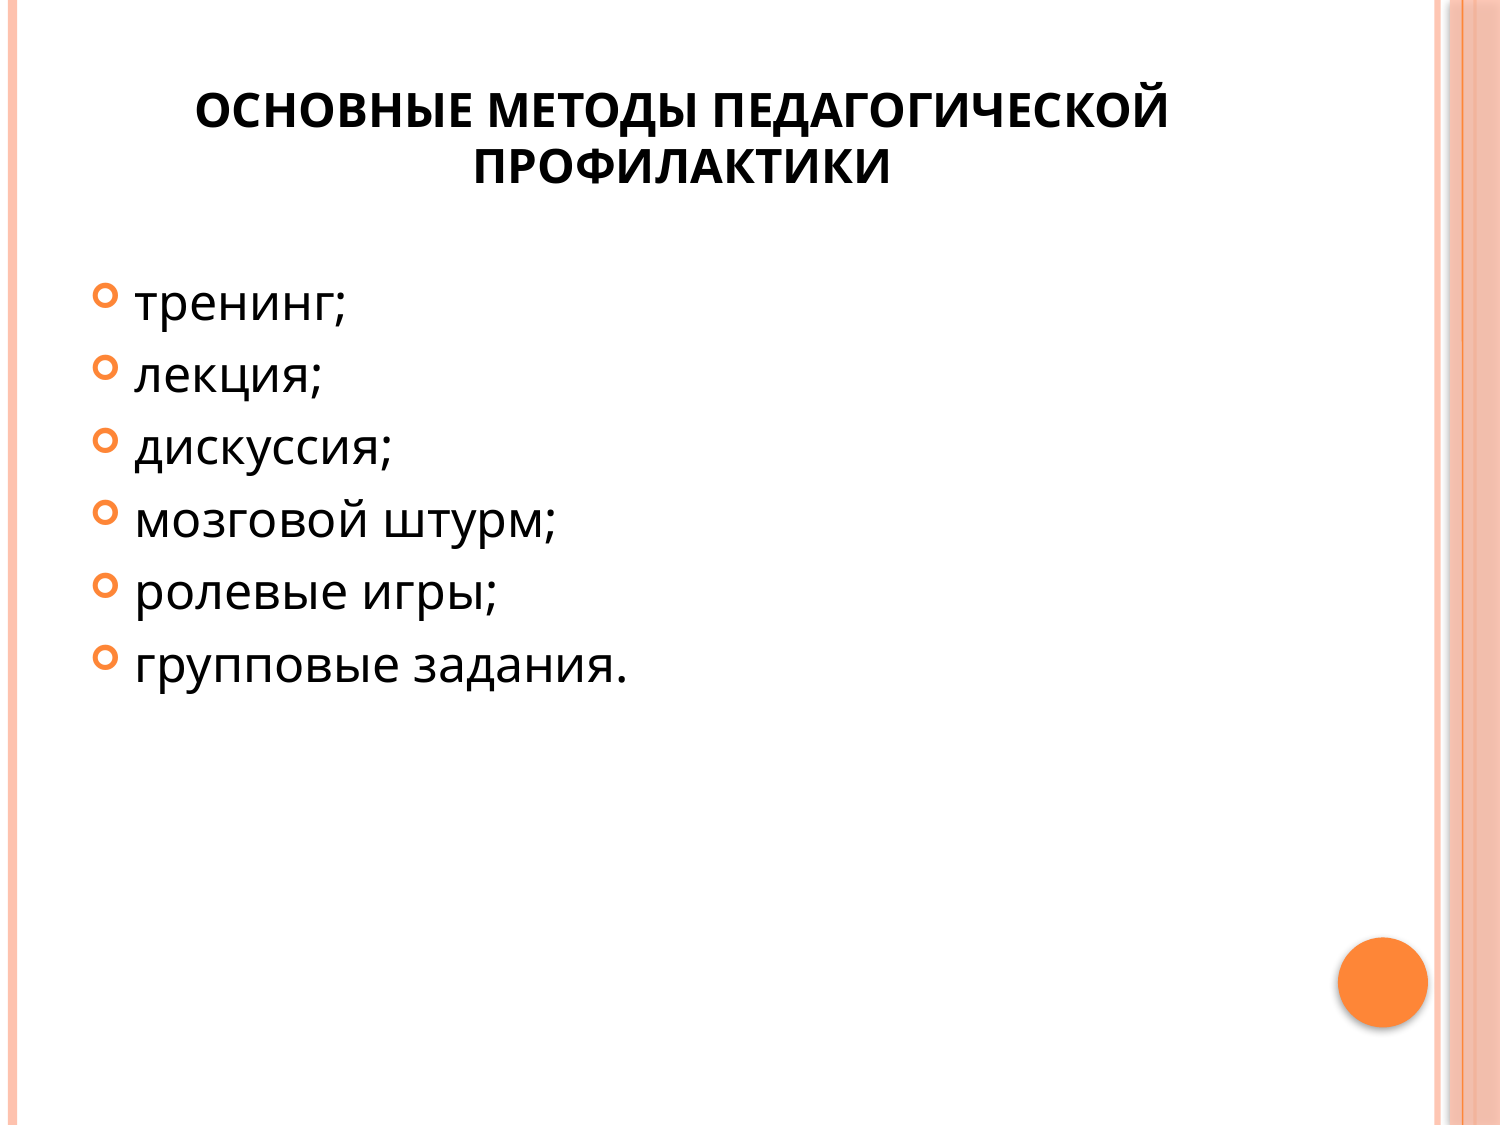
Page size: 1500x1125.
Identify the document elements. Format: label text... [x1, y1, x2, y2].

title Основные методы педагогической профилактики [70, 70, 1296, 258]
list тренинг; лекция; дискуссия; мозговой штурм; ролевые игры; групповые задания. [75, 262, 1300, 1062]
